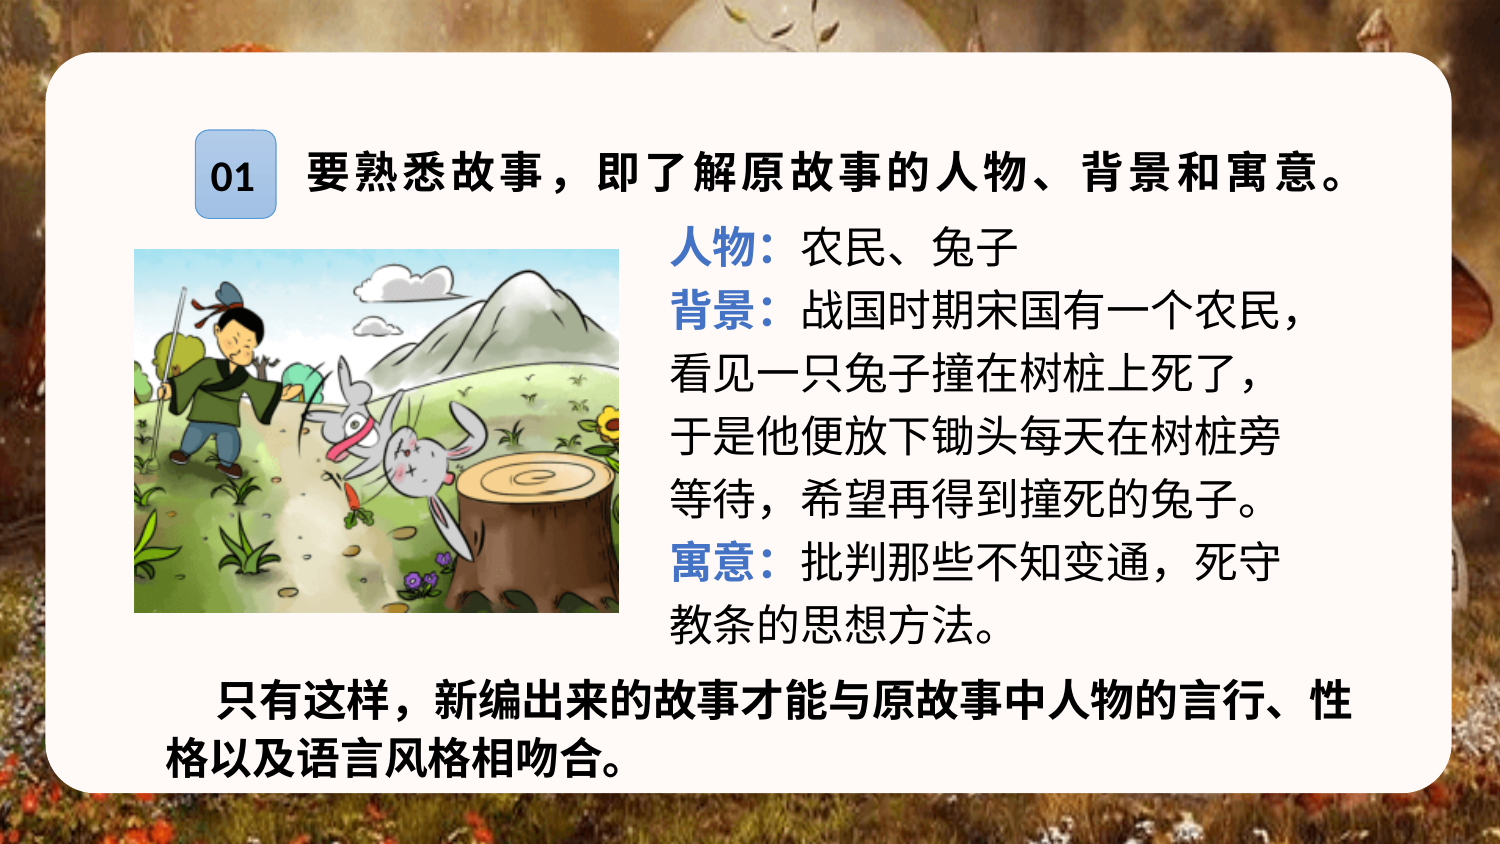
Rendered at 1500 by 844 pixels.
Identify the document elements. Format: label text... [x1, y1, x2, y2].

picture [0, 0, 1500, 844]
text_box 只有这样，新编出来的故事才能与原故事中人物的言行、性格以及语言风格相吻合。 [153, 662, 1371, 789]
text_box 人物：农民、兔子 背景：战国时期宋国有一个农民，看见一只兔子撞在树桩上死了，于是他便放下锄头每天在树桩旁等待，希望再得到撞死的兔子。 寓意：批判那些不知变通，死守教条的思想方法。 [657, 203, 1304, 656]
text_box [194, 129, 277, 219]
text_box 要熟悉故事，即了解原故事的人物、背景和寓意。 [294, 139, 1428, 204]
text_box 01 [199, 141, 267, 206]
